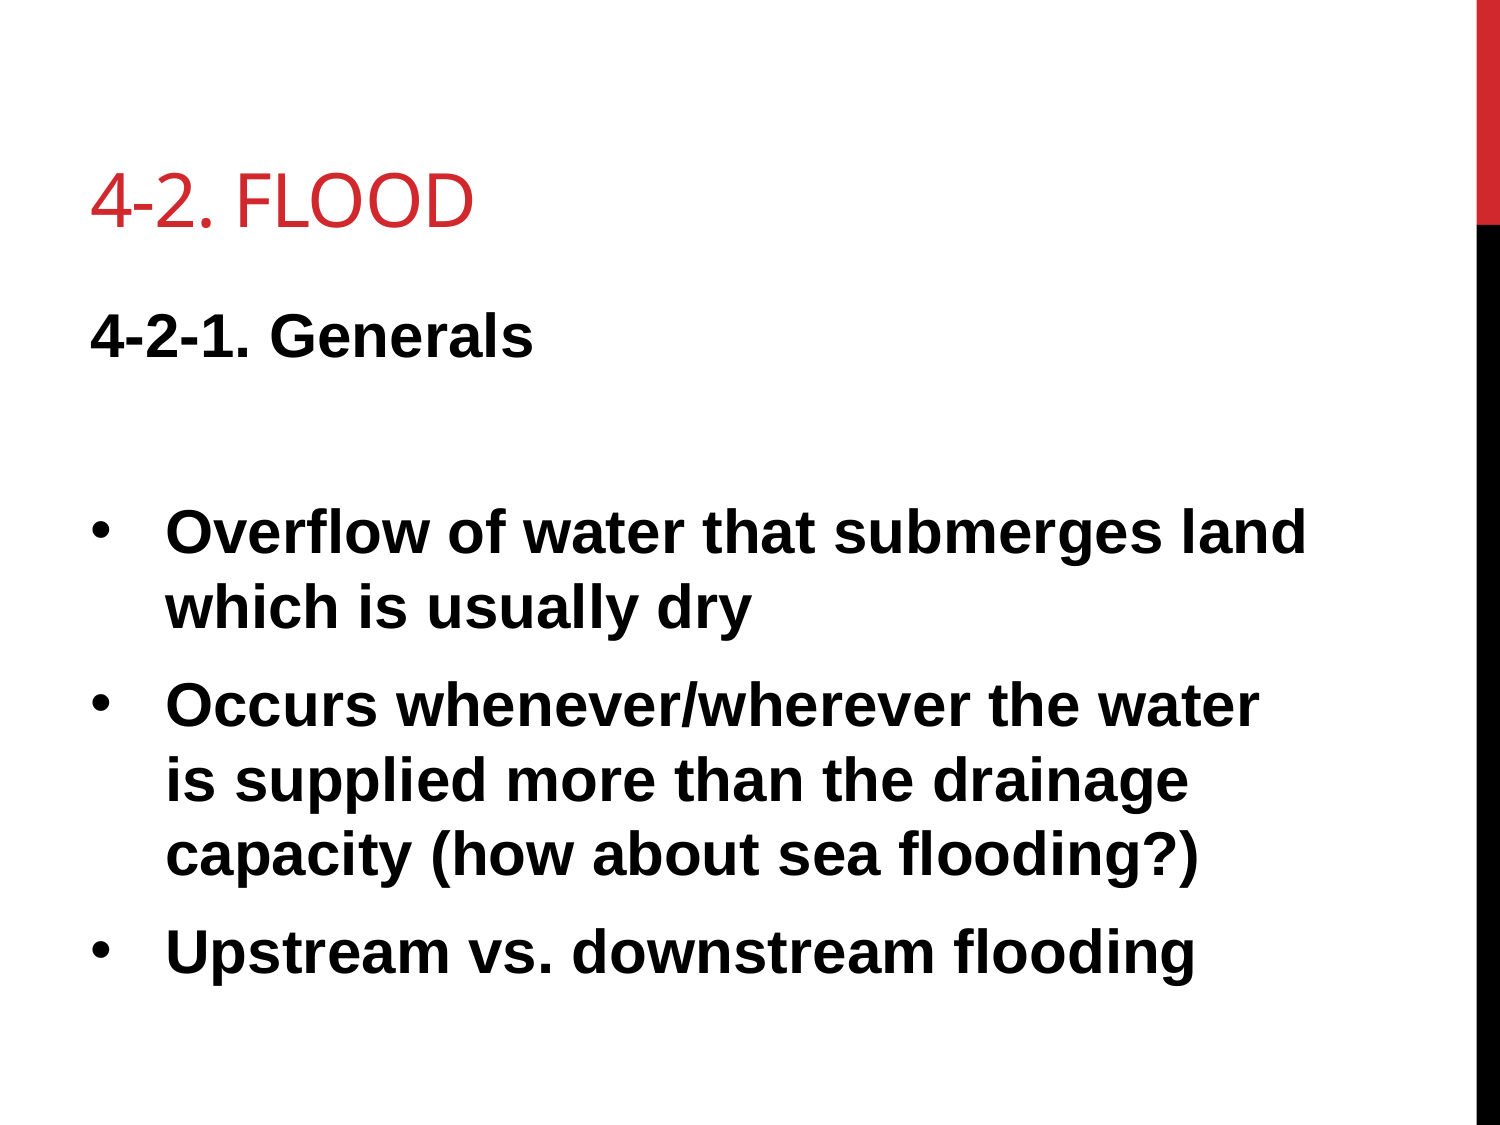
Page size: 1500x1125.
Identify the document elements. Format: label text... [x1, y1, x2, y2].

title 4-2. flood [75, 25, 1400, 250]
list 4-2-1. Generals Overflow of water that submerges land which is usually dry Occurs whenever/wherever the water is supplied more than the drainage capacity (how about sea flooding?) Upstream vs. downstream flooding [75, 287, 1325, 1005]
